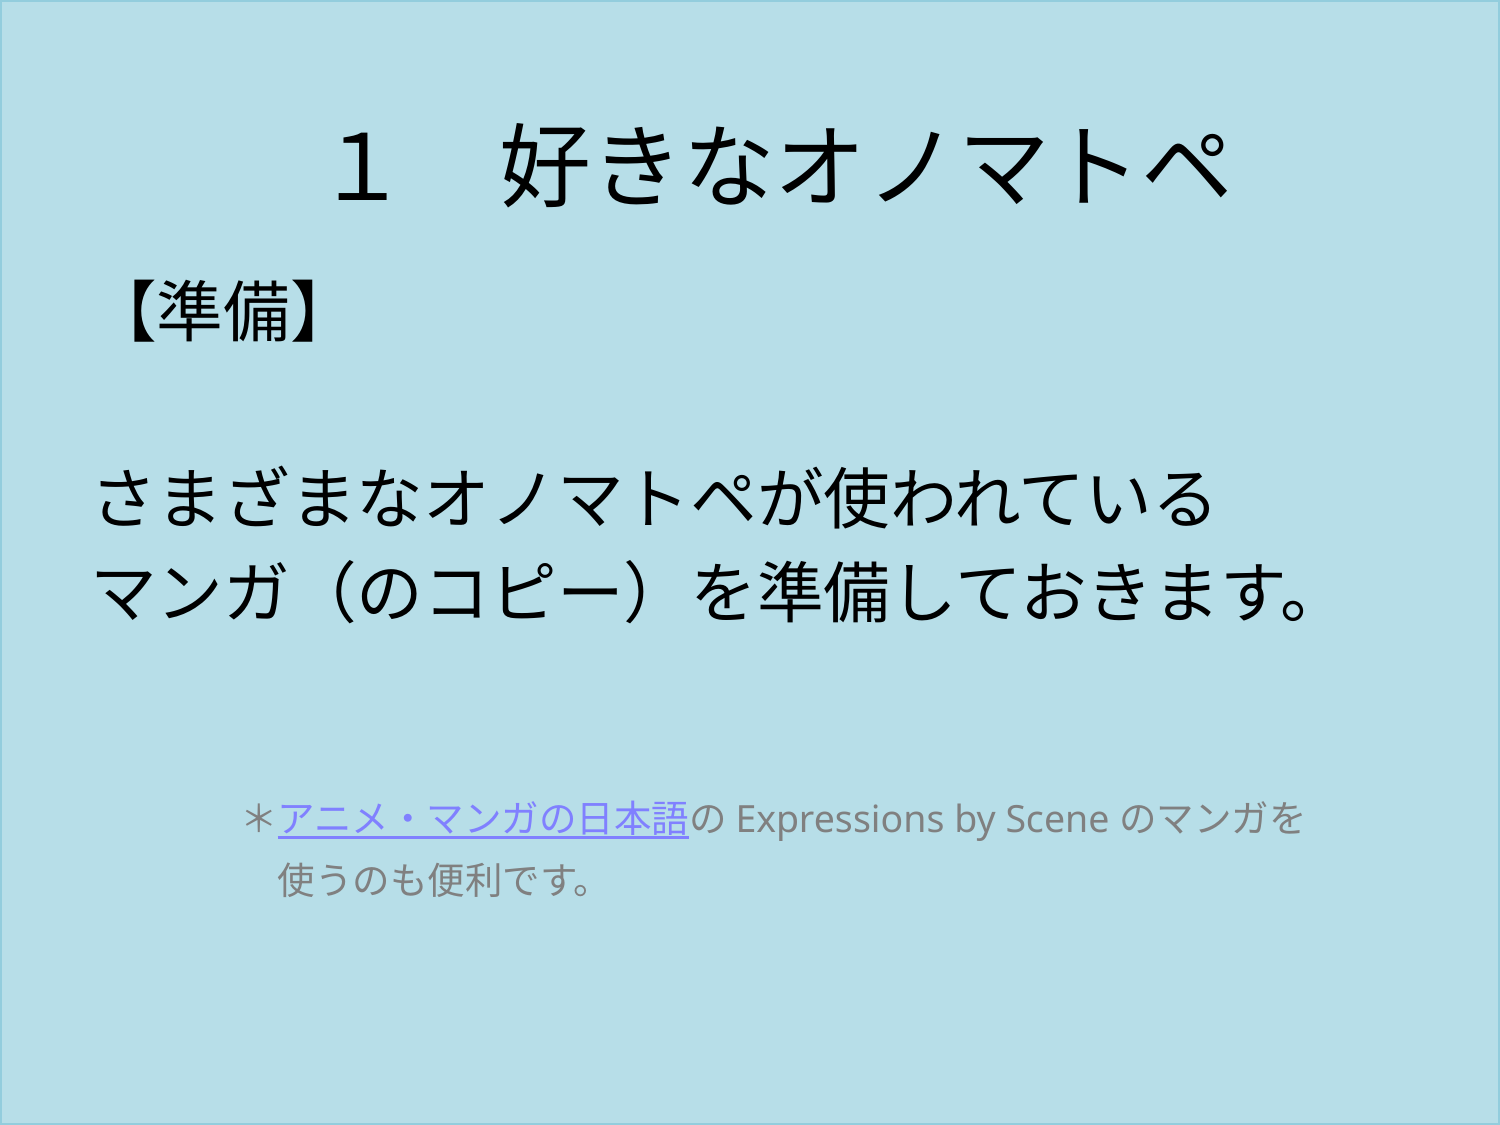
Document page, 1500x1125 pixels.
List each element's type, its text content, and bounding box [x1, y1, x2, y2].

list 【準備】 さまざまなオノマトペが使われている マンガ（のコピー）を準備しておきます。 ＊アニメ・マンガの日本語のExpressions by Sceneのマンガを 使うのも便利です。 [75, 262, 1425, 1005]
text_box １ 好きなオノマトペ [99, 70, 1450, 258]
text_box [0, 0, 1500, 1125]
